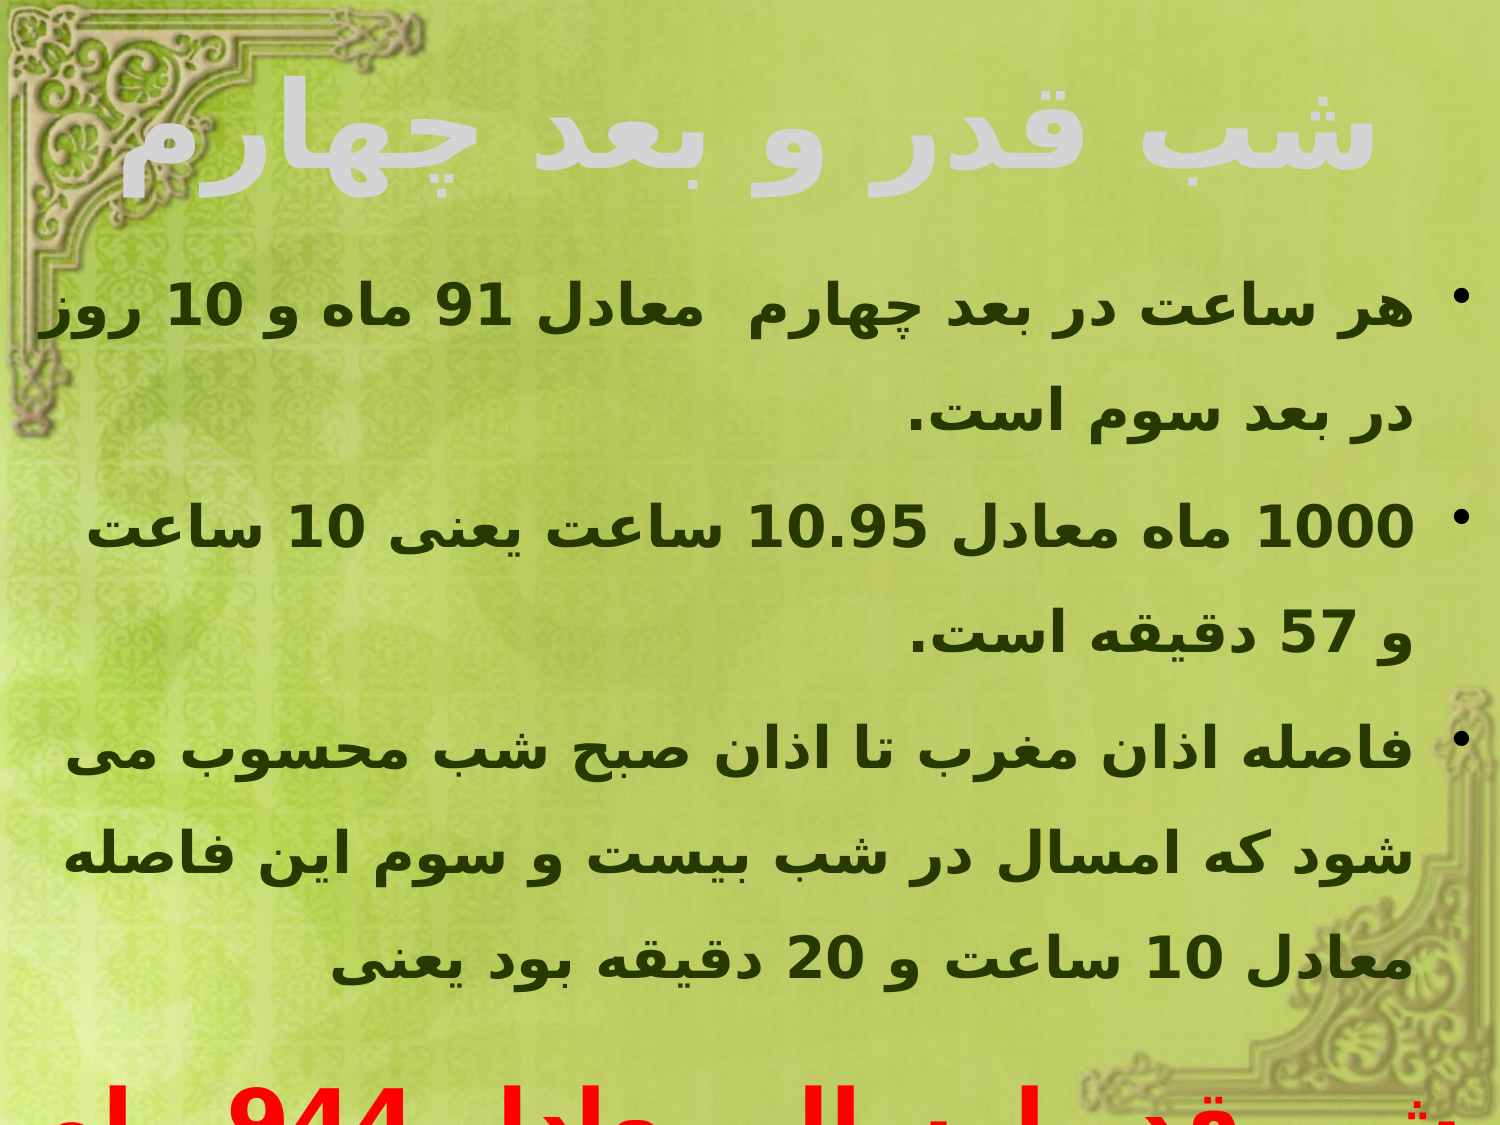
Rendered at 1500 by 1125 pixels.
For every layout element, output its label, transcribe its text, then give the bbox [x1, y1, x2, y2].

list هر ساعت در بعد چهارم معادل 91 ماه و 10 روز در بعد سوم است. 1000 ماه معادل 10.95 ساعت یعنی 10 ساعت و 57 دقیقه است. فاصله اذان مغرب تا اذان صبح شب محسوب می شود که امسال در شب بیست و سوم این فاصله معادل 10 ساعت و 20 دقیقه بود یعنی شب قدر امسال معادل 944 ماه بود . با این عدد می توان فهمید در چه شبی از سال قرآن بر پیغمبر نازل شده است. [24, 224, 1488, 1101]
picture [0, 0, 1500, 1125]
title شب قدر و بعد چهارم [74, 12, 1426, 201]
